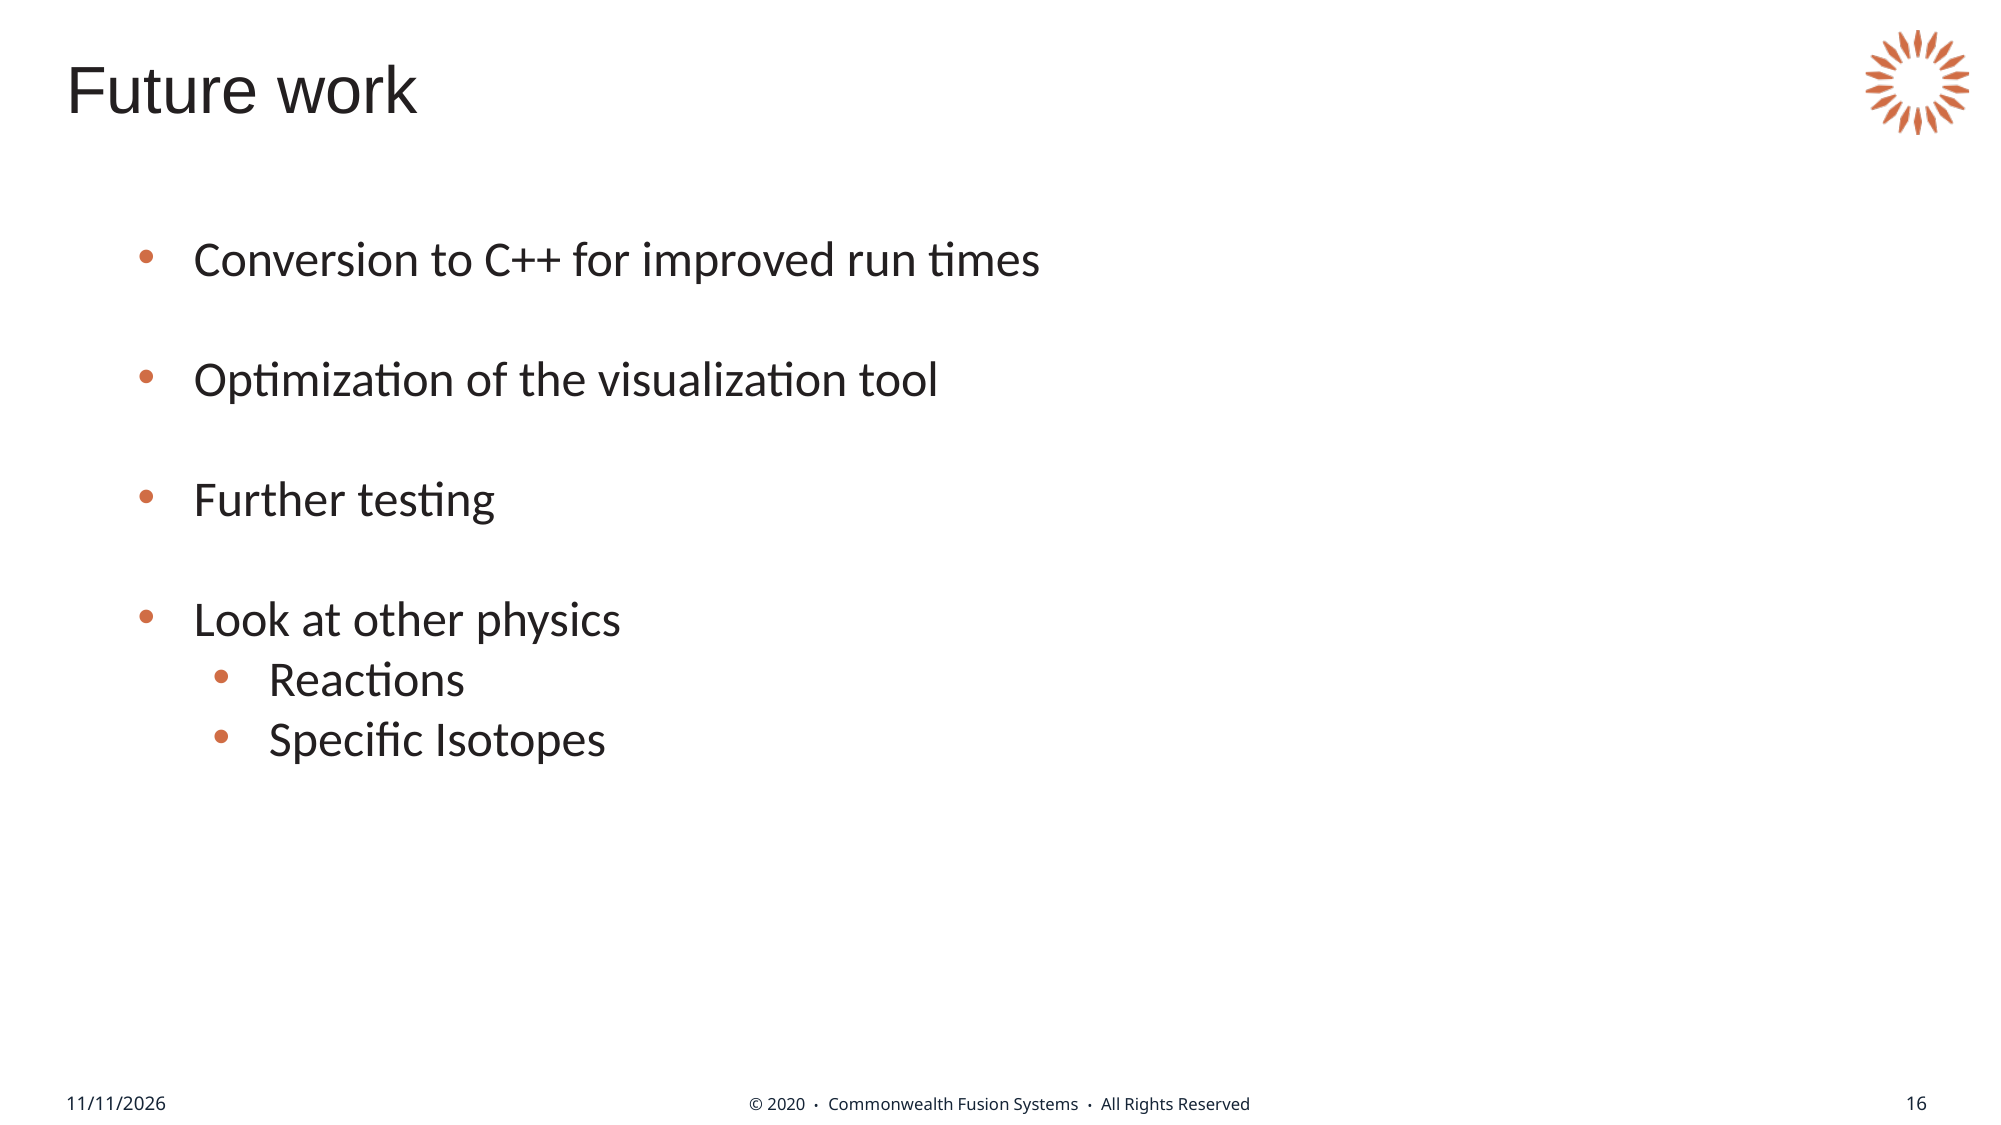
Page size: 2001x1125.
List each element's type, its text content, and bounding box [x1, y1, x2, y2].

title Future work [51, 48, 1810, 153]
text_box Conversion to C++ for improved run times Optimization of the visualization tool Further testing Look at other physics Reactions Specific Isotopes [122, 218, 1062, 857]
